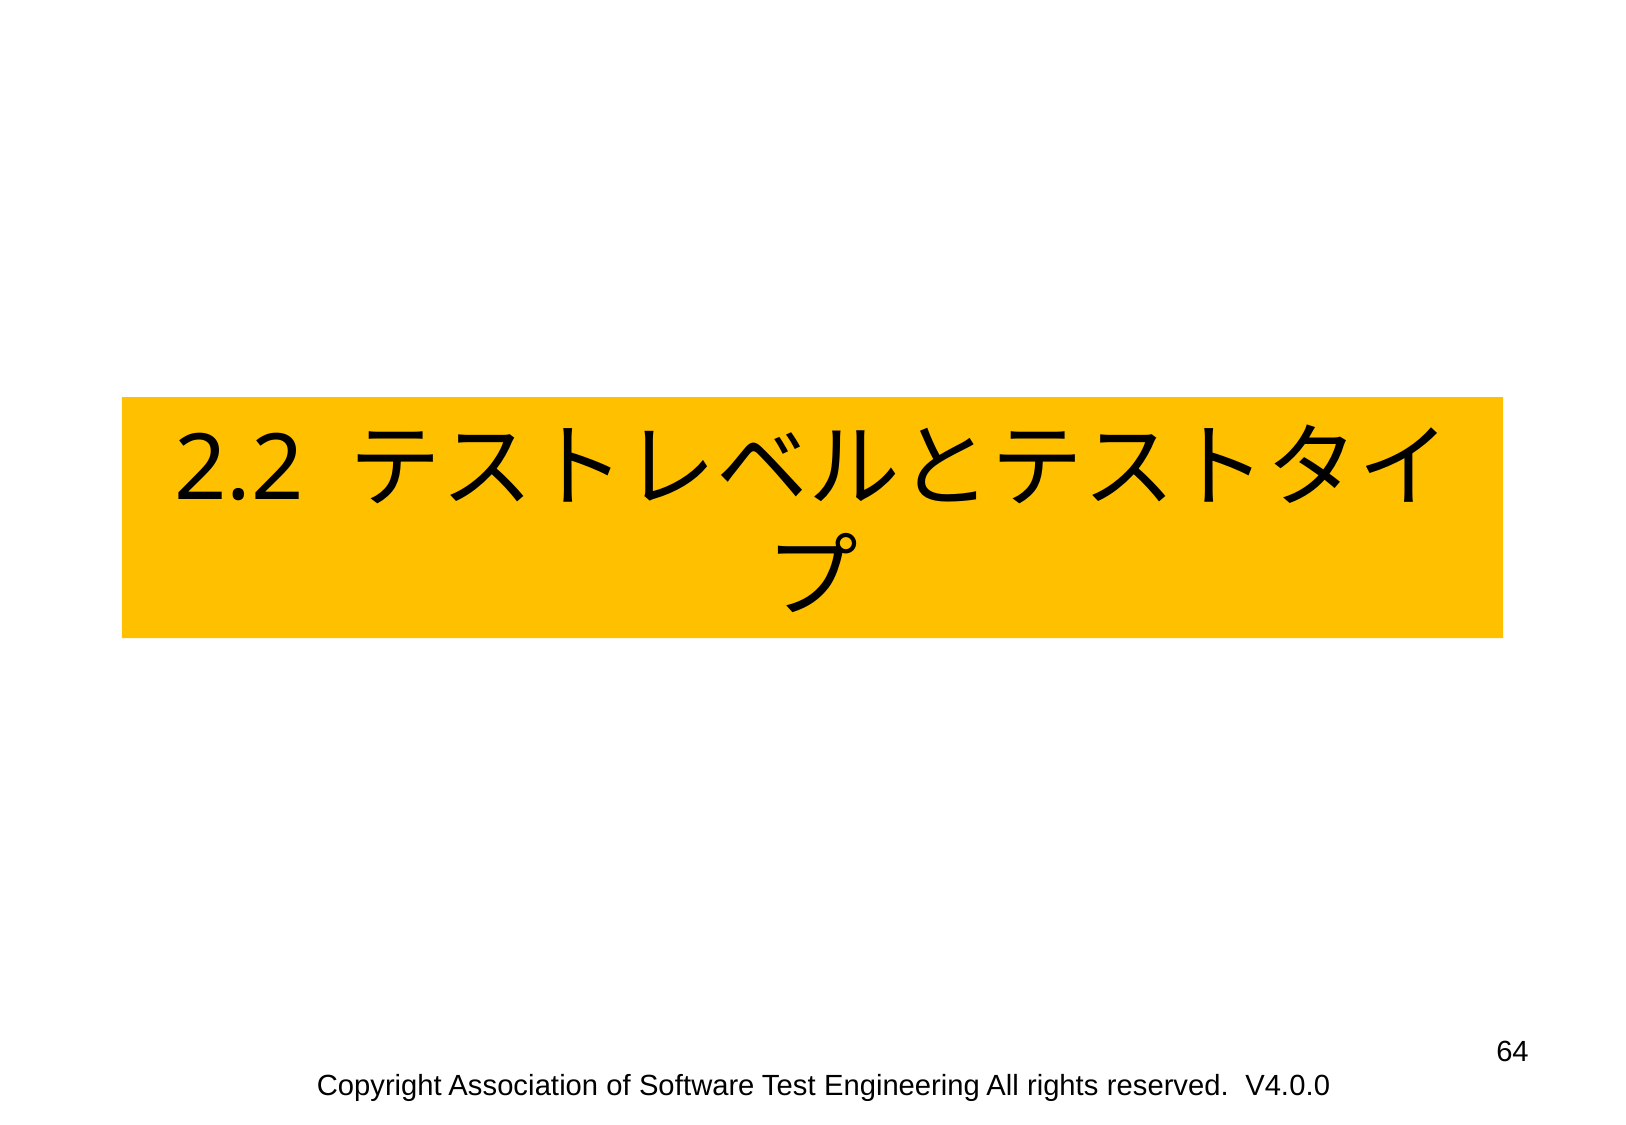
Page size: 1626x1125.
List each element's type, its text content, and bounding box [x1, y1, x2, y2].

slide_number ‹#› [1164, 1024, 1544, 1103]
footer Copyright Association of Software Test Engineering All rights reserved. V4.0.0 [233, 1058, 1164, 1103]
text_box 2.2 テストレベルとテストタイプ [121, 397, 1504, 639]
